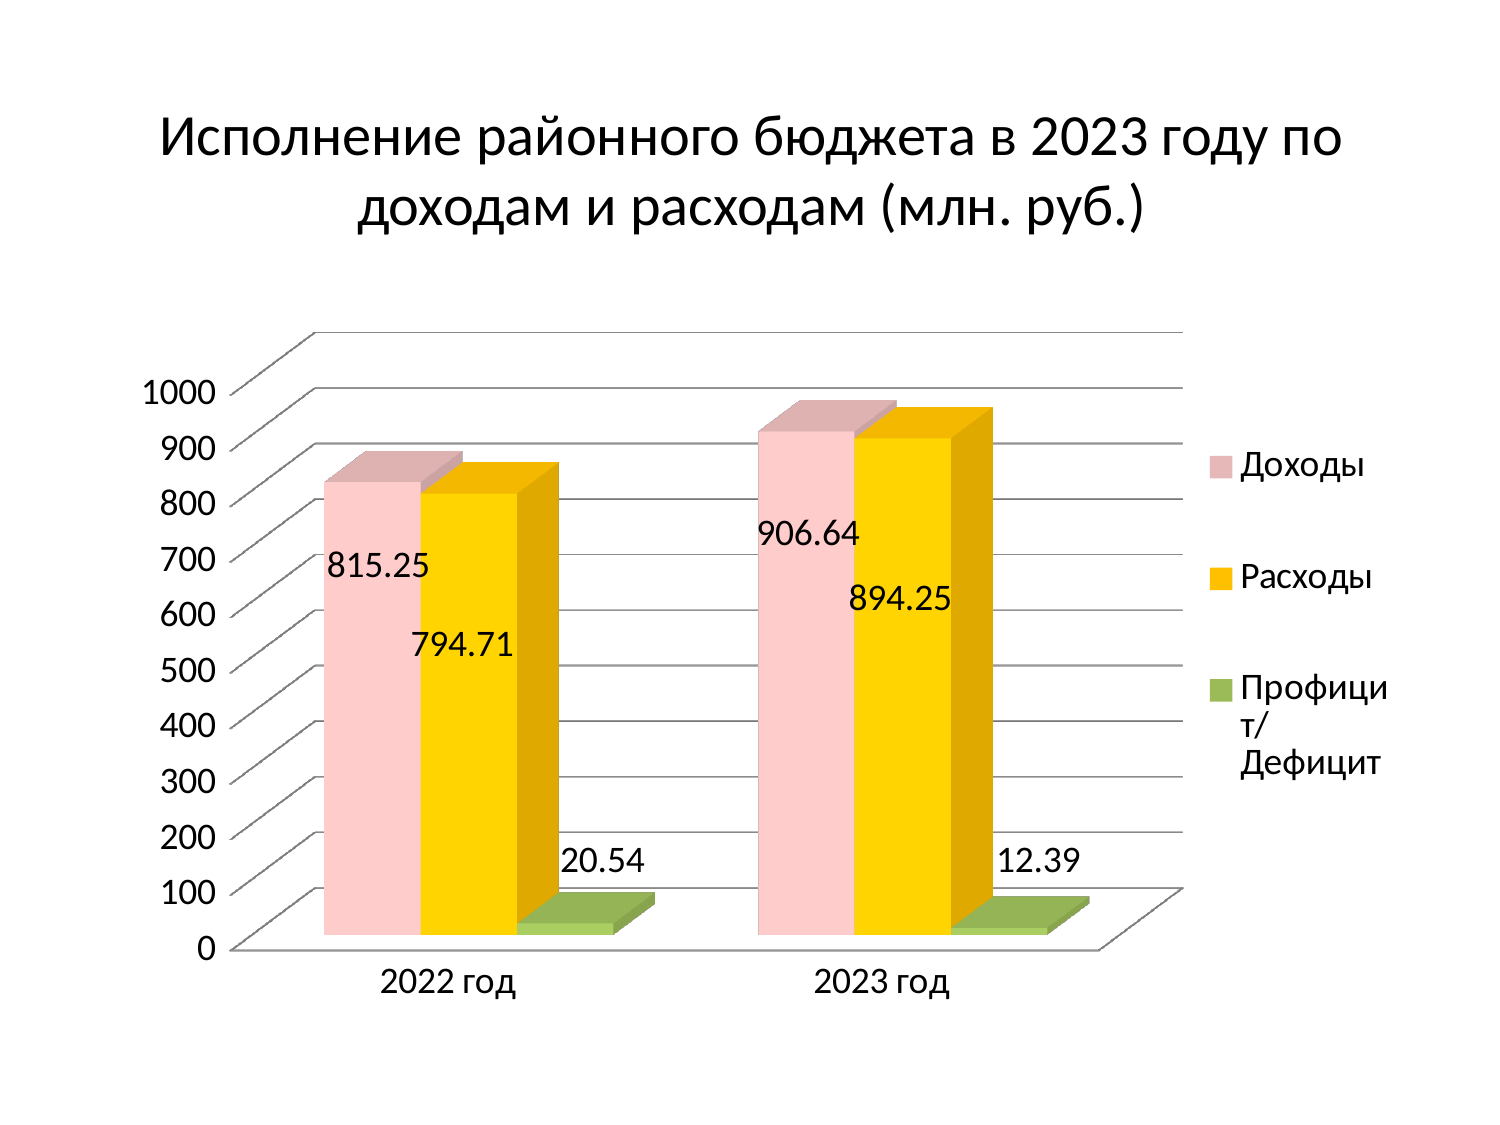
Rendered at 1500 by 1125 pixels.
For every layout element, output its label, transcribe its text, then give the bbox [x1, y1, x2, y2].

chart [111, 290, 1412, 1024]
title Исполнение районного бюджета в 2023 году по доходам и расходам (млн. руб.) [76, 54, 1427, 280]
